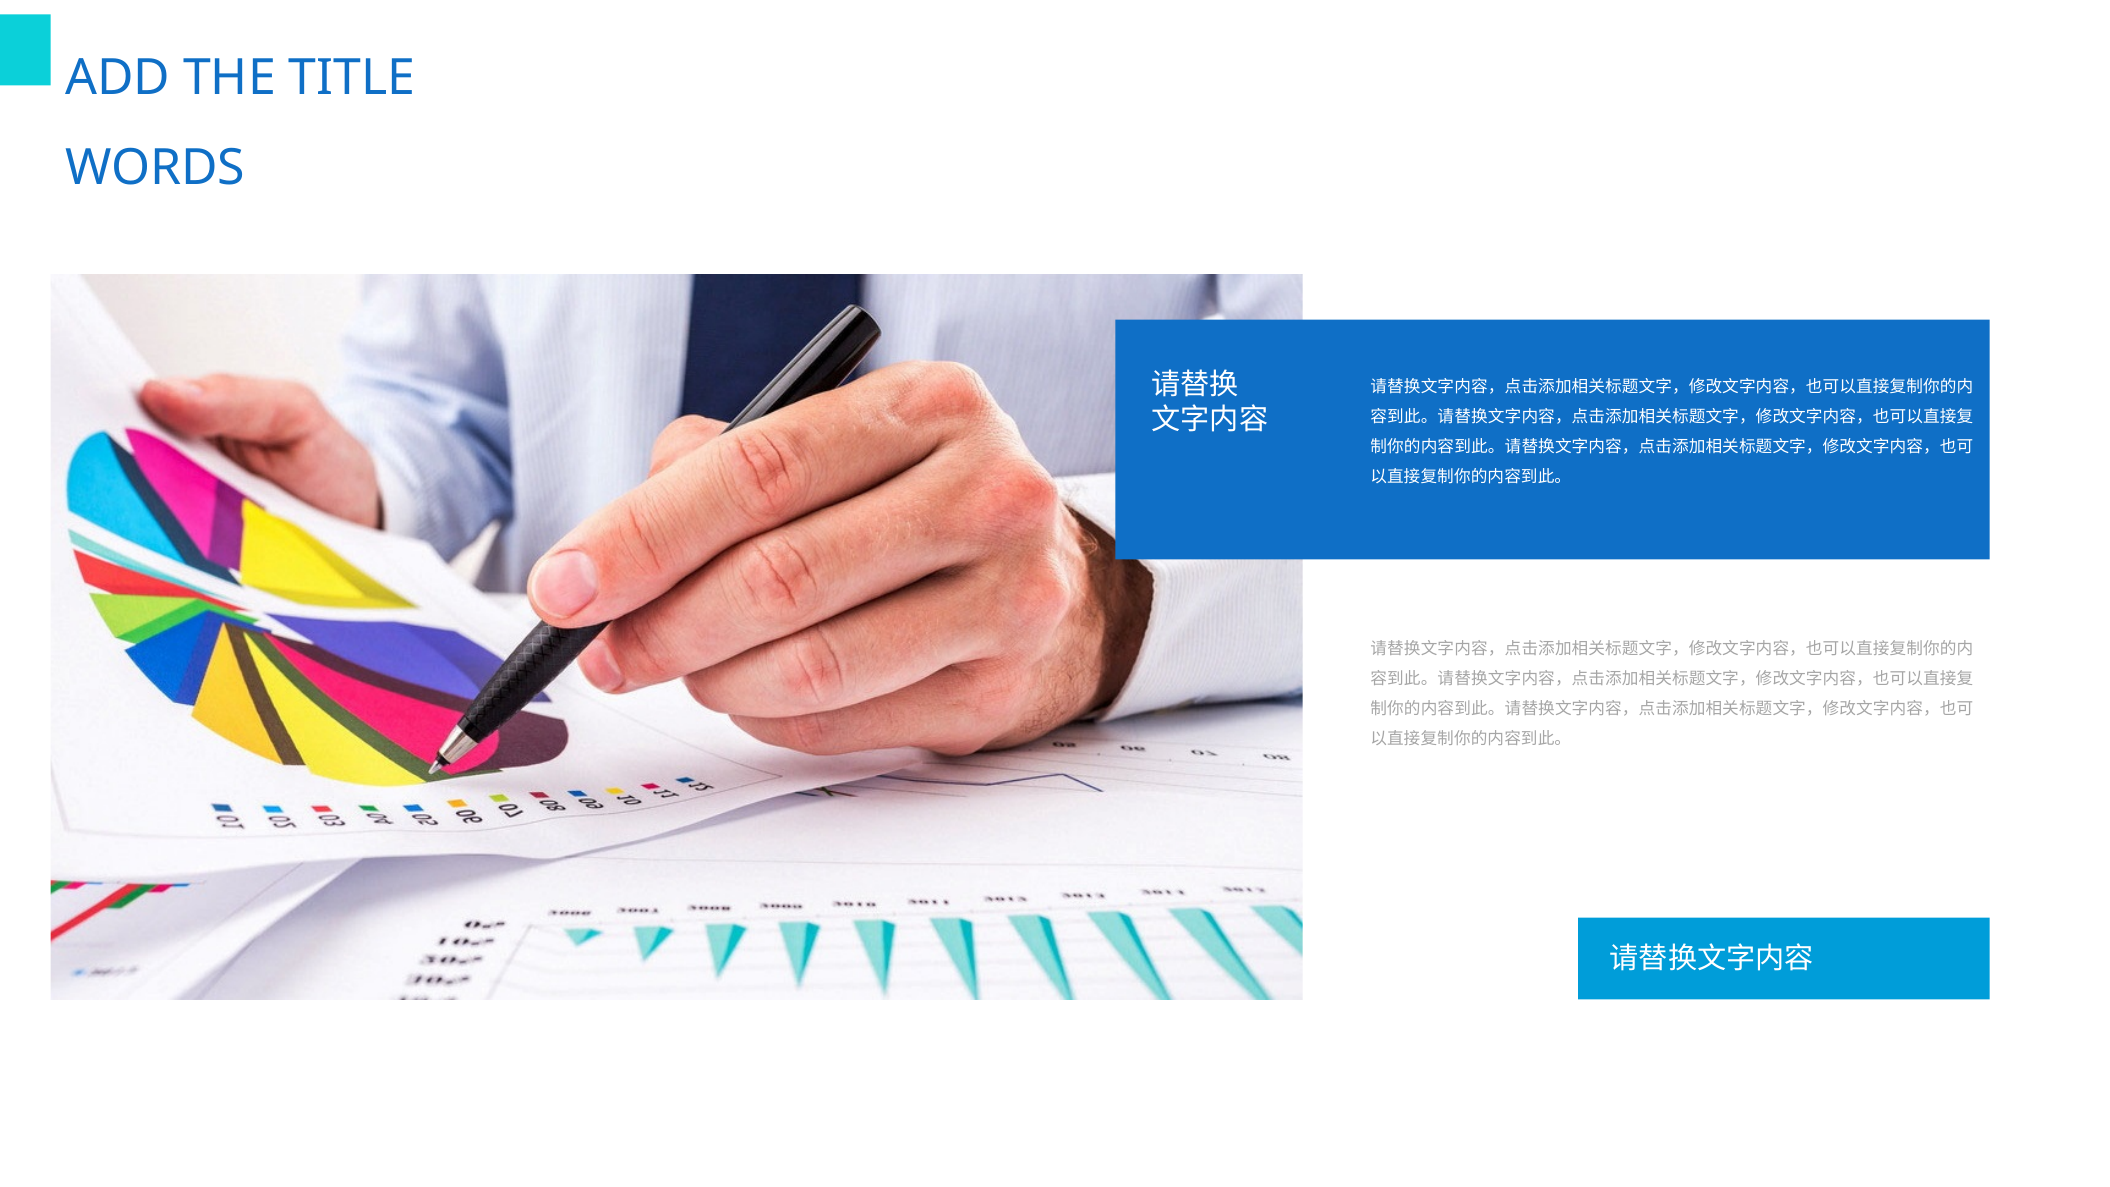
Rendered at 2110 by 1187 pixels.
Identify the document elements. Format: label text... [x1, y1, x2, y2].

text_box ADD THE TITLE WORDS [50, 7, 583, 202]
text_box [50, 273, 1304, 1000]
text_box [1114, 319, 1991, 561]
text_box 请替换文字内容，点击添加相关标题文字，修改文字内容，也可以直接复制你的内容到此。请替换文字内容，点击添加相关标题文字，修改文字内容，也可以直接复制你的内容到此。请替换文字内容，点击添加相关标题文字，修改文字内容，也可以直接复制你的内容到此。 [1354, 620, 1990, 814]
text_box [1577, 917, 1991, 1000]
text_box 请替换文字内容 [1593, 931, 1858, 983]
text_box 请替换文字内容，点击添加相关标题文字，修改文字内容，也可以直接复制你的内容到此。请替换文字内容，点击添加相关标题文字，修改文字内容，也可以直接复制你的内容到此。请替换文字内容，点击添加相关标题文字，修改文字内容，也可以直接复制你的内容到此。 [1354, 357, 1990, 551]
text_box 请替换 文字内容 [1135, 357, 1315, 455]
